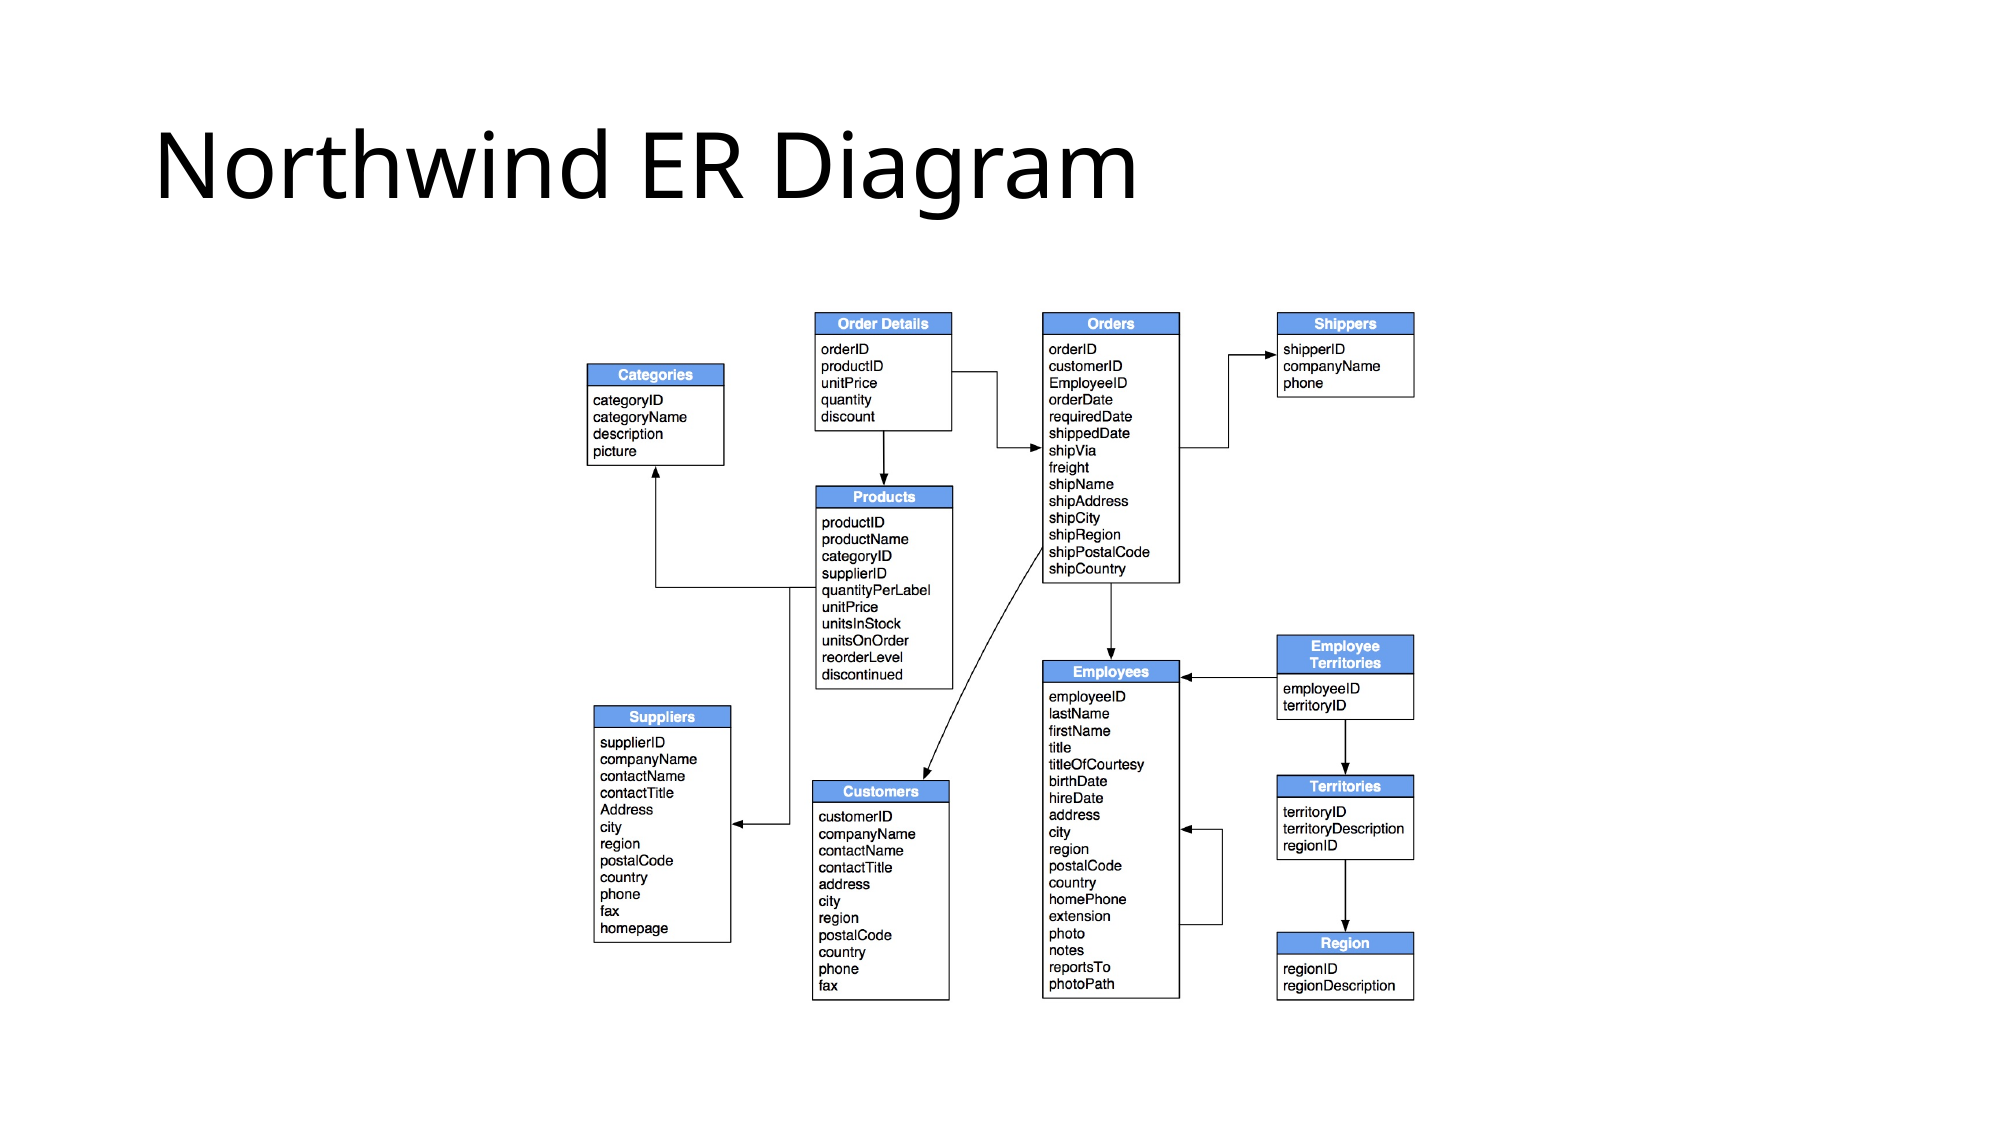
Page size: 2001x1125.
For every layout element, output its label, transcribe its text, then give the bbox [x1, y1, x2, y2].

title Northwind ER Diagram [137, 59, 1863, 278]
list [573, 299, 1427, 1014]
